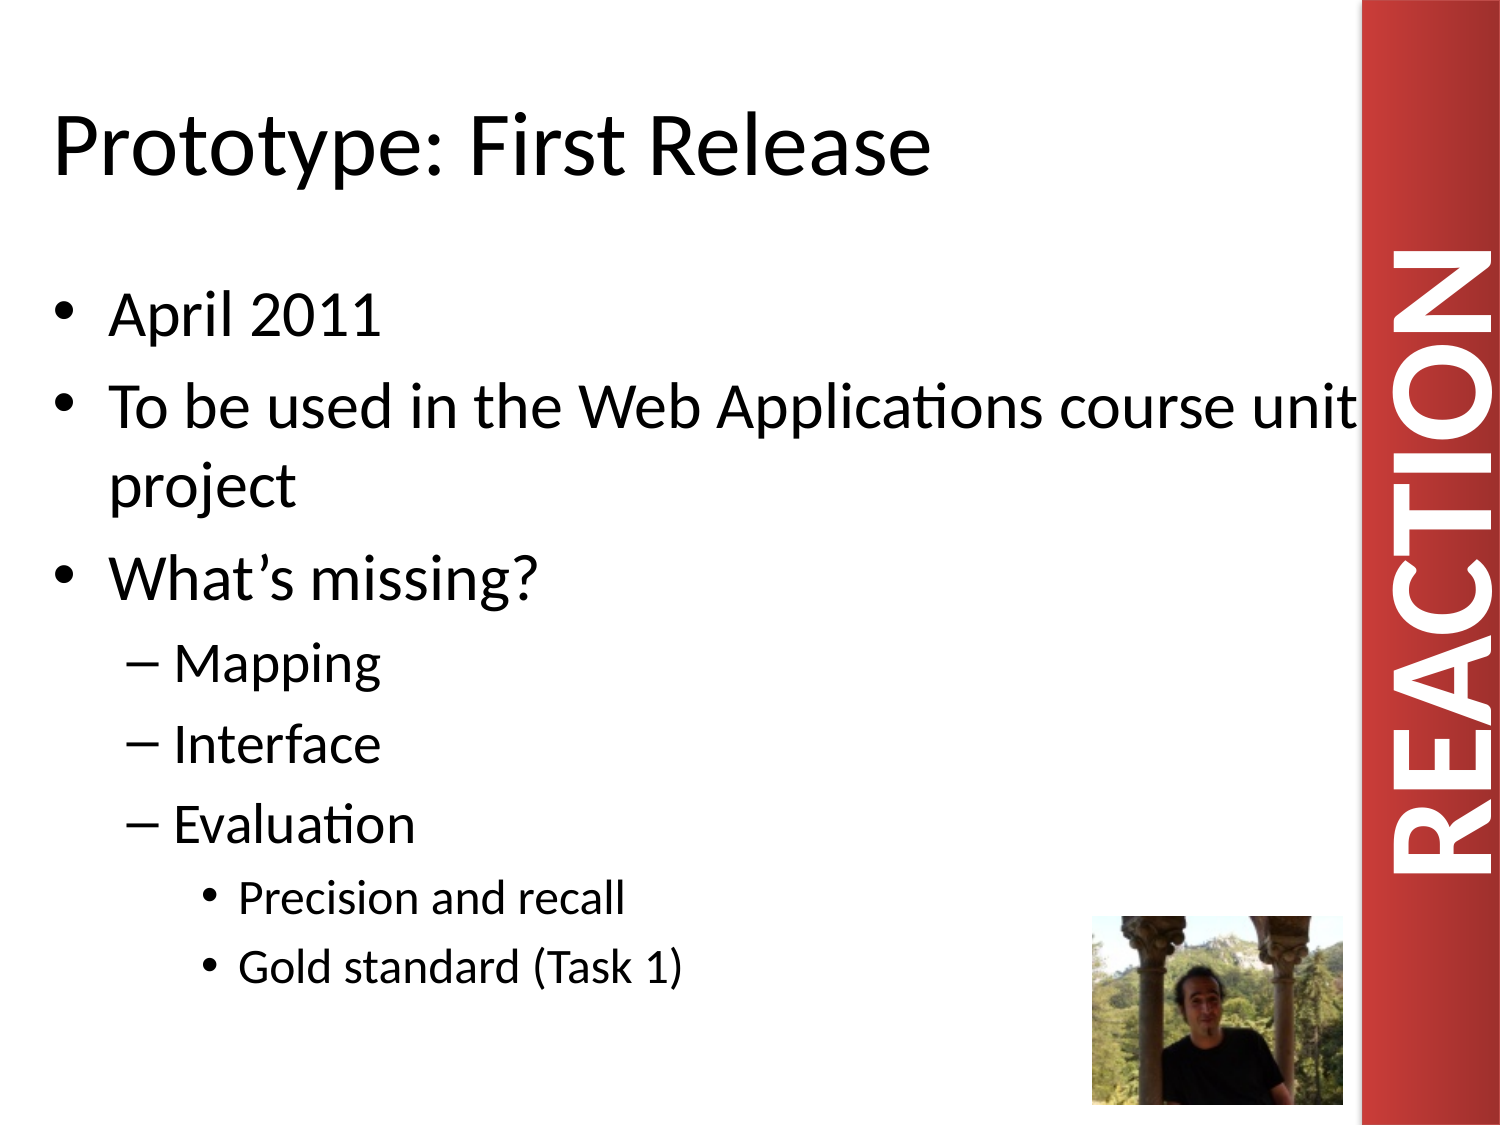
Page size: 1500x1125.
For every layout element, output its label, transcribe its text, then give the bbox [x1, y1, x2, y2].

title Prototype: First Release [37, 45, 1388, 233]
picture [1092, 916, 1343, 1105]
list April 2011 To be used in the Web Applications course unit project What’s missing? Mapping Interface Evaluation Precision and recall Gold standard (Task 1) [37, 262, 1388, 1005]
